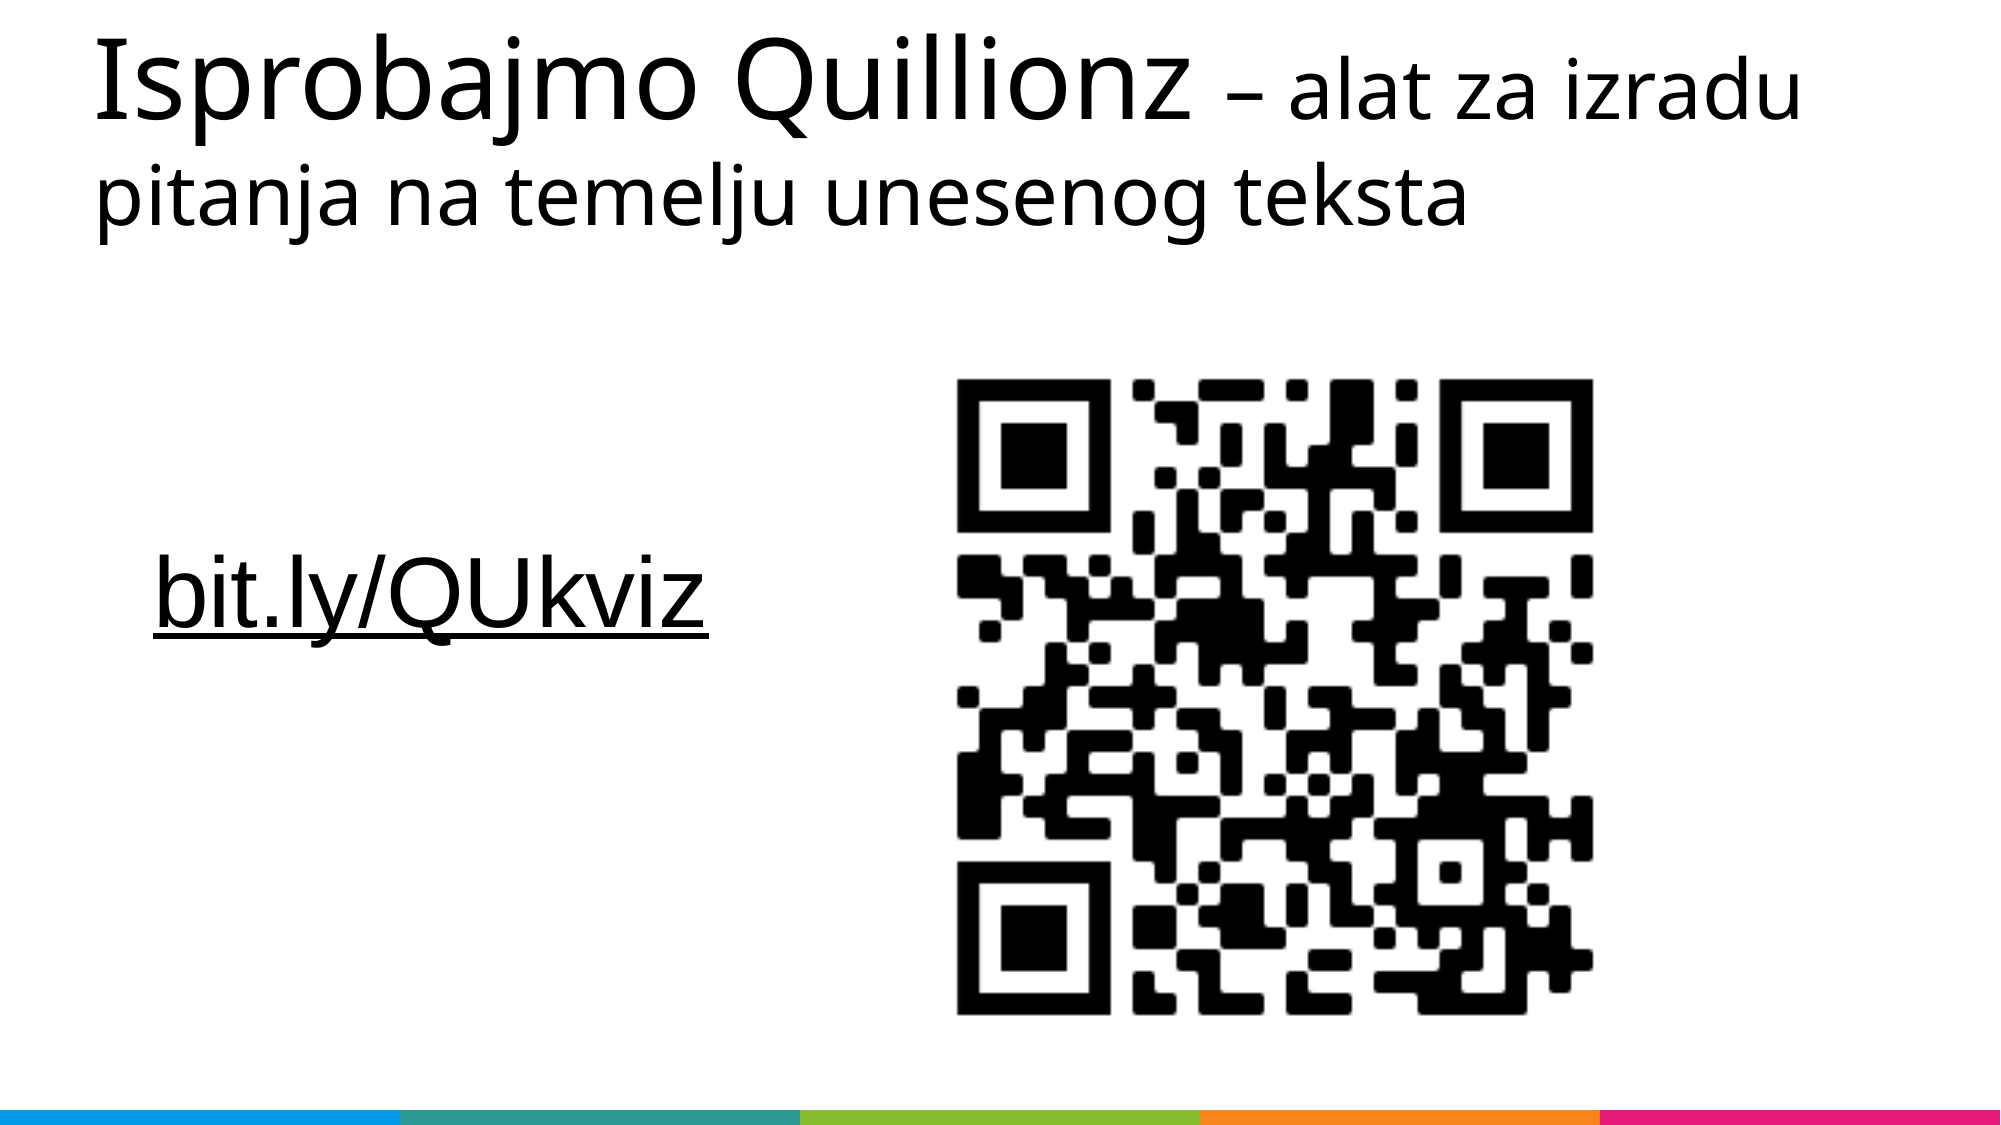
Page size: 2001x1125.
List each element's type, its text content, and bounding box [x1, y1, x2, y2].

picture [865, 287, 1687, 1110]
text_box Isprobajmo Quillionz – alat za izradu pitanja na temelju unesenog teksta [79, 0, 2000, 250]
text_box bit.ly/QUkviz [138, 520, 860, 656]
